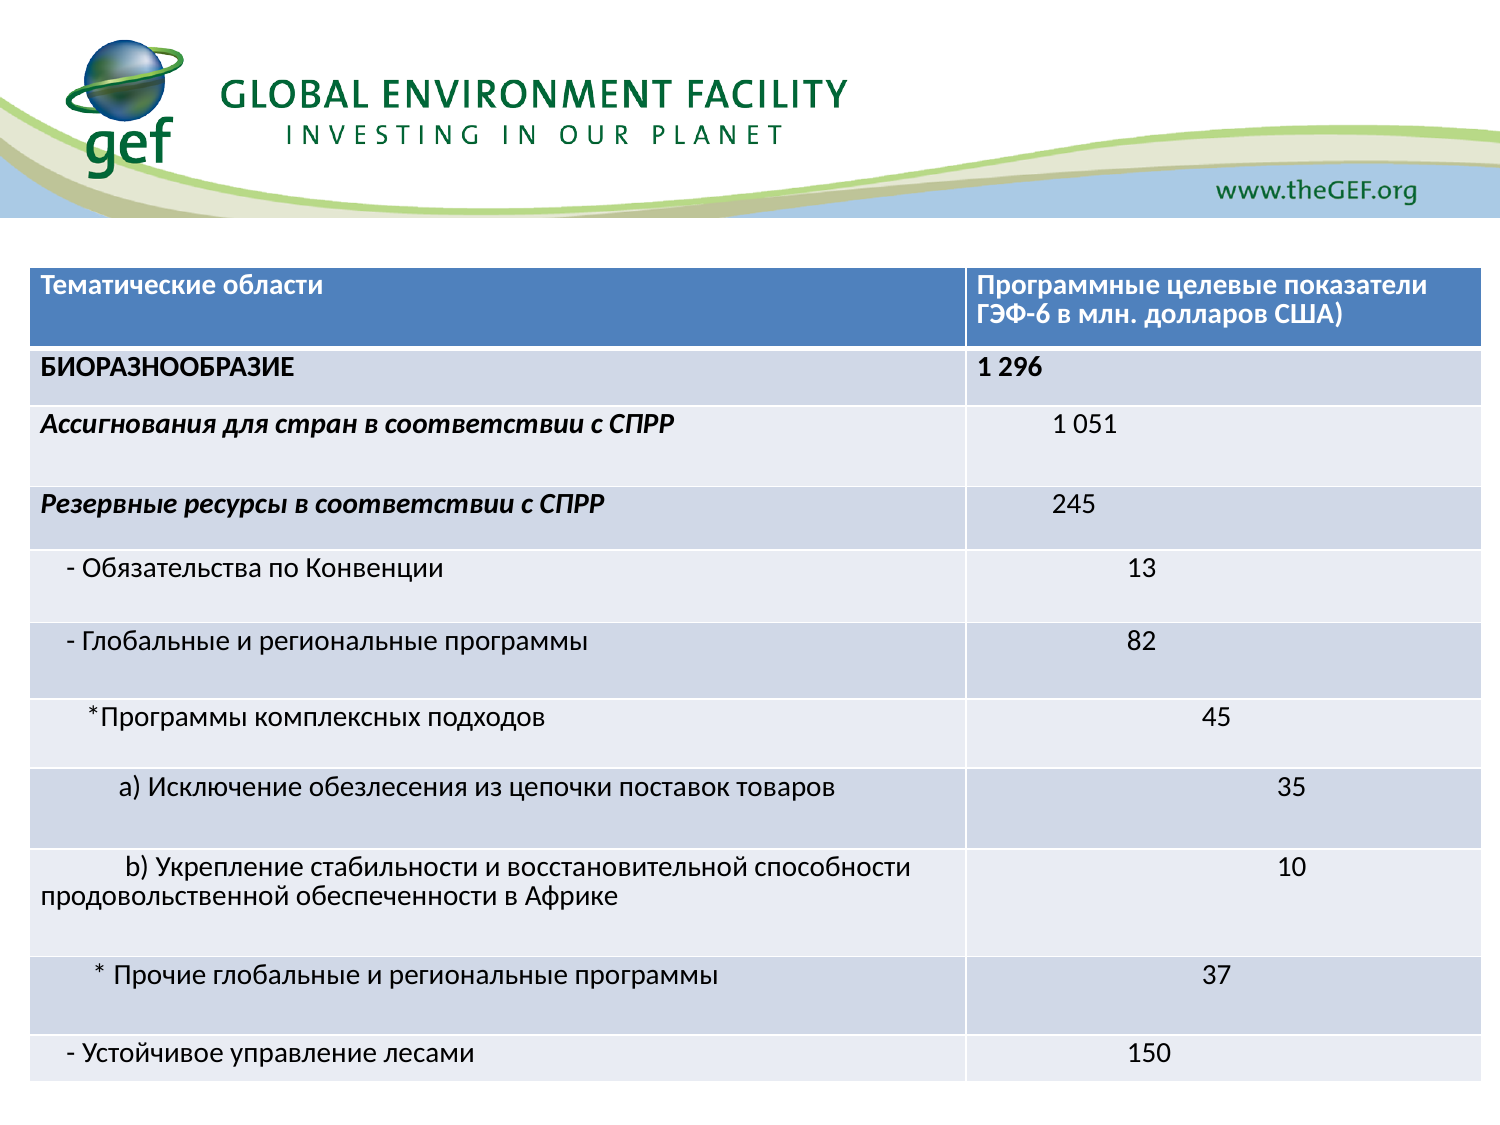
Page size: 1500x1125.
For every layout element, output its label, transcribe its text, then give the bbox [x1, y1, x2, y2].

table_cell 45 [967, 700, 1481, 767]
table_cell - Устойчивое управление лесами [30, 1036, 965, 1081]
table_cell - Обязательства по Конвенции [30, 551, 965, 622]
table_cell 82 [967, 623, 1481, 698]
table_header Тематические области [30, 268, 965, 346]
table_cell *Программы комплексных подходов [30, 700, 965, 767]
table_cell Резервные ресурсы в соответствии с СПРР [30, 487, 965, 549]
table_cell 37 [967, 957, 1481, 1034]
table_cell 1 296 [967, 351, 1481, 405]
table_cell 245 [967, 487, 1481, 549]
table_cell a) Исключение обезлесения из цепочки поставок товаров [30, 769, 965, 848]
table_cell - Глобальные и региональные программы [30, 623, 965, 698]
table_cell 35 [967, 769, 1481, 848]
table_cell 13 [967, 551, 1481, 622]
table_cell 10 [967, 850, 1481, 956]
table_cell * Прочие глобальные и региональные программы [30, 957, 965, 1034]
table_cell БИОРАЗНООБРАЗИЕ [30, 351, 965, 405]
picture [0, 12, 1500, 218]
table_cell 1 051 [967, 407, 1481, 486]
table_cell b) Укрепление стабильности и восстановительной способности продовольственной обеспеченности в Африке [30, 850, 965, 956]
table_cell Ассигнования для стран в соответствии с СПРР [30, 407, 965, 486]
table_cell 150 [967, 1036, 1481, 1081]
table_header Программные целевые показатели ГЭФ-6 в млн. долларов США) [967, 268, 1481, 346]
